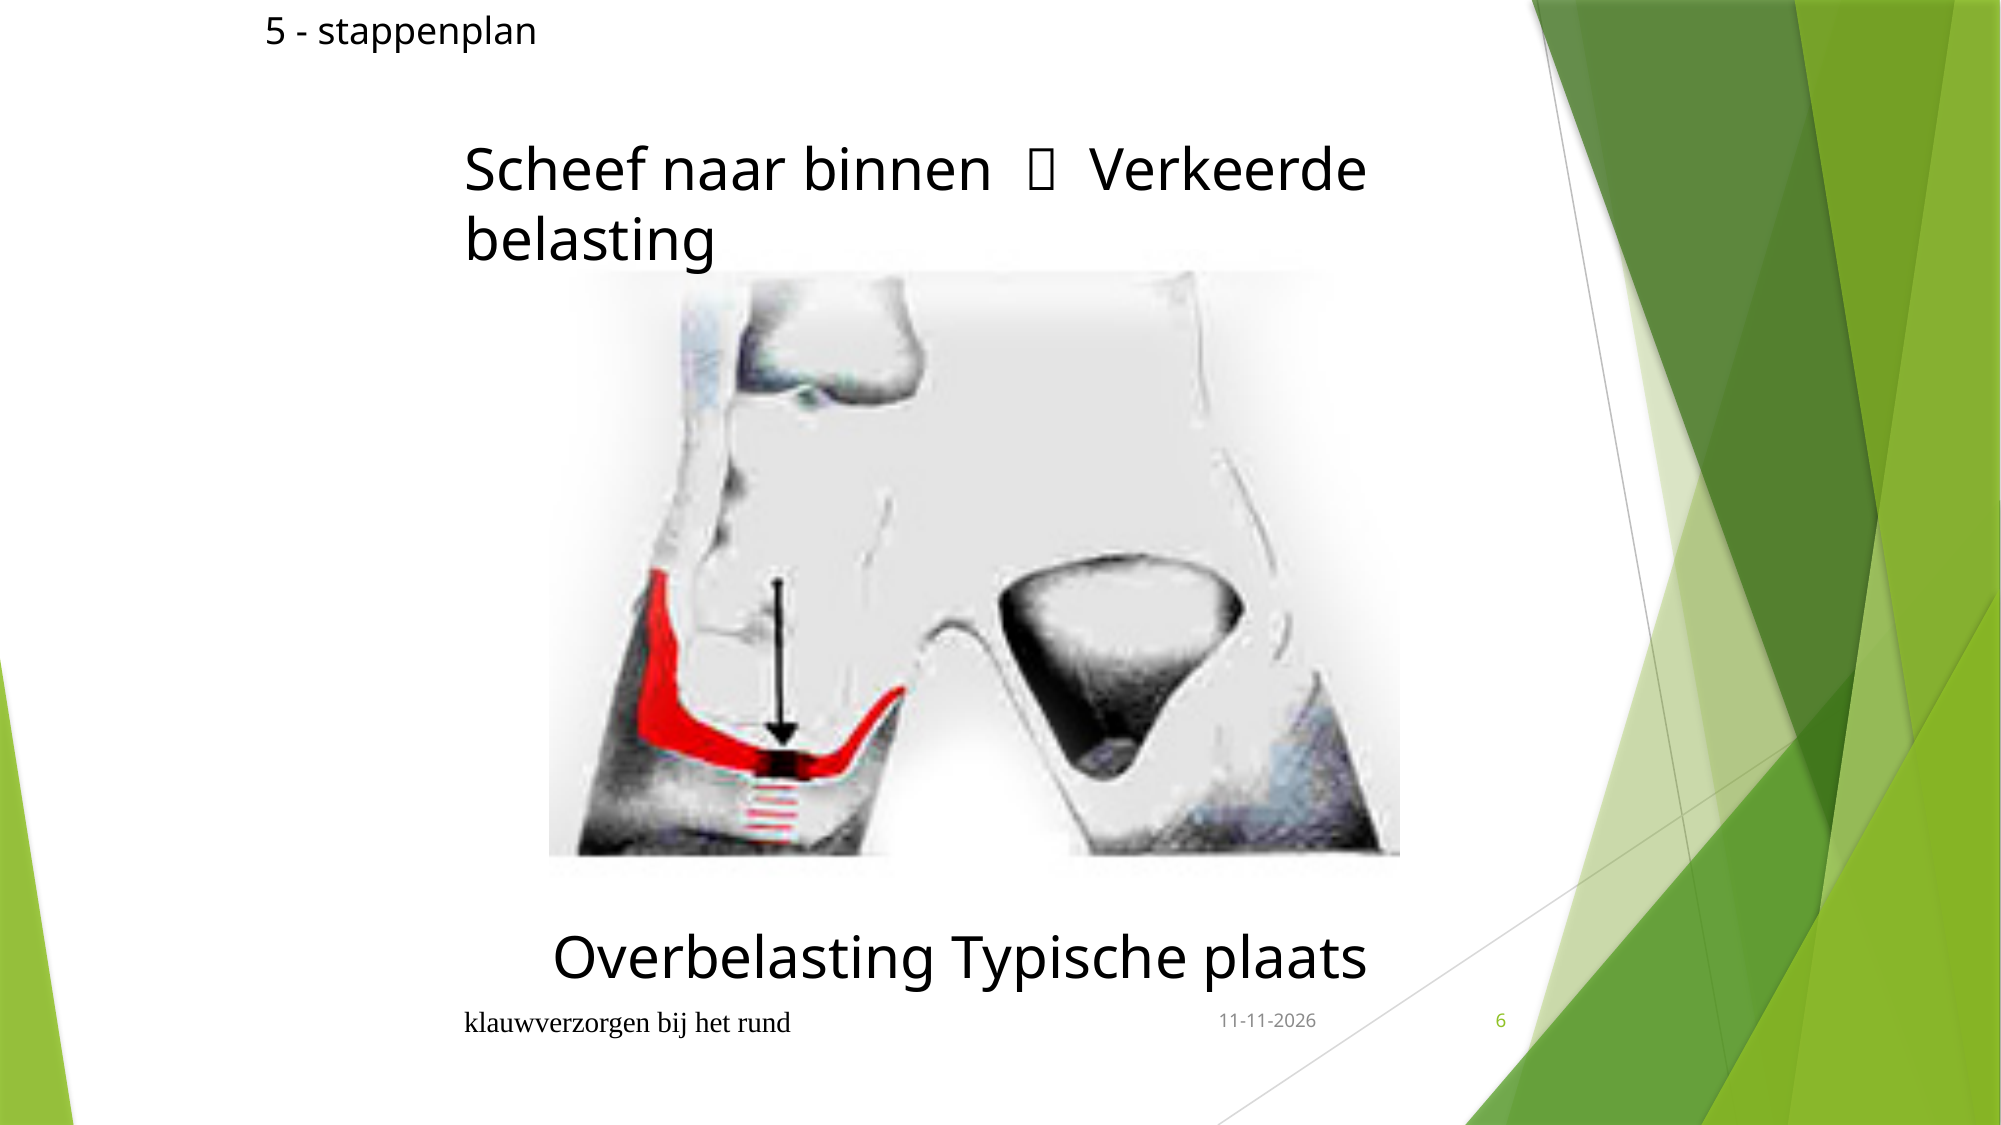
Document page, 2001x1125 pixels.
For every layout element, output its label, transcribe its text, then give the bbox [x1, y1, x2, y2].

text_box Scheef naar binnen  Verkeerde belasting [449, 124, 1650, 280]
text_box Overbelasting Typische plaats [537, 912, 1450, 998]
footer klauwverzorgen bij het rund [111, 991, 1145, 1051]
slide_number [1181, 998, 1332, 1051]
slide_number 6 [1409, 991, 1522, 1051]
text_box 5 - stappenplan [249, 0, 875, 60]
picture [549, 249, 1401, 890]
